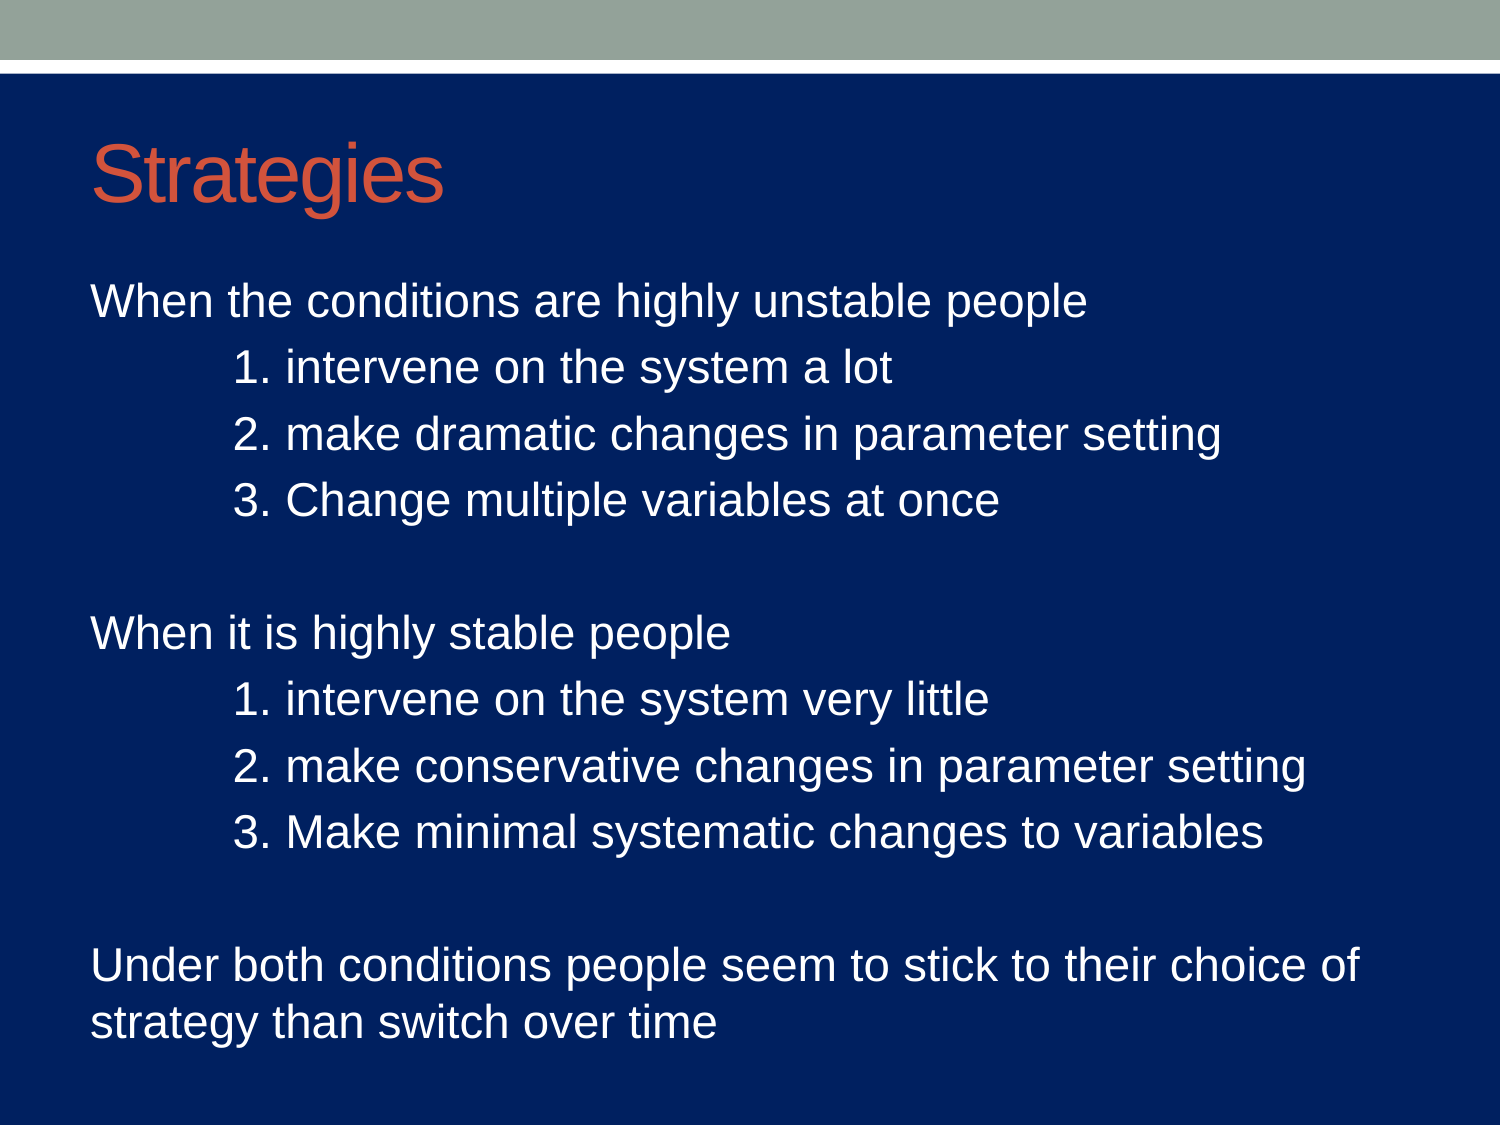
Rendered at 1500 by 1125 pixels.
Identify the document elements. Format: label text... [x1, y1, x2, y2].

list When the conditions are highly unstable people 1. intervene on the system a lot 2. make dramatic changes in parameter setting 3. Change multiple variables at once When it is highly stable people 1. intervene on the system very little 2. make conservative changes in parameter setting 3. Make minimal systematic changes to variables Under both conditions people seem to stick to their choice of strategy than switch over time [75, 262, 1425, 1063]
title Strategies [75, 87, 1425, 250]
